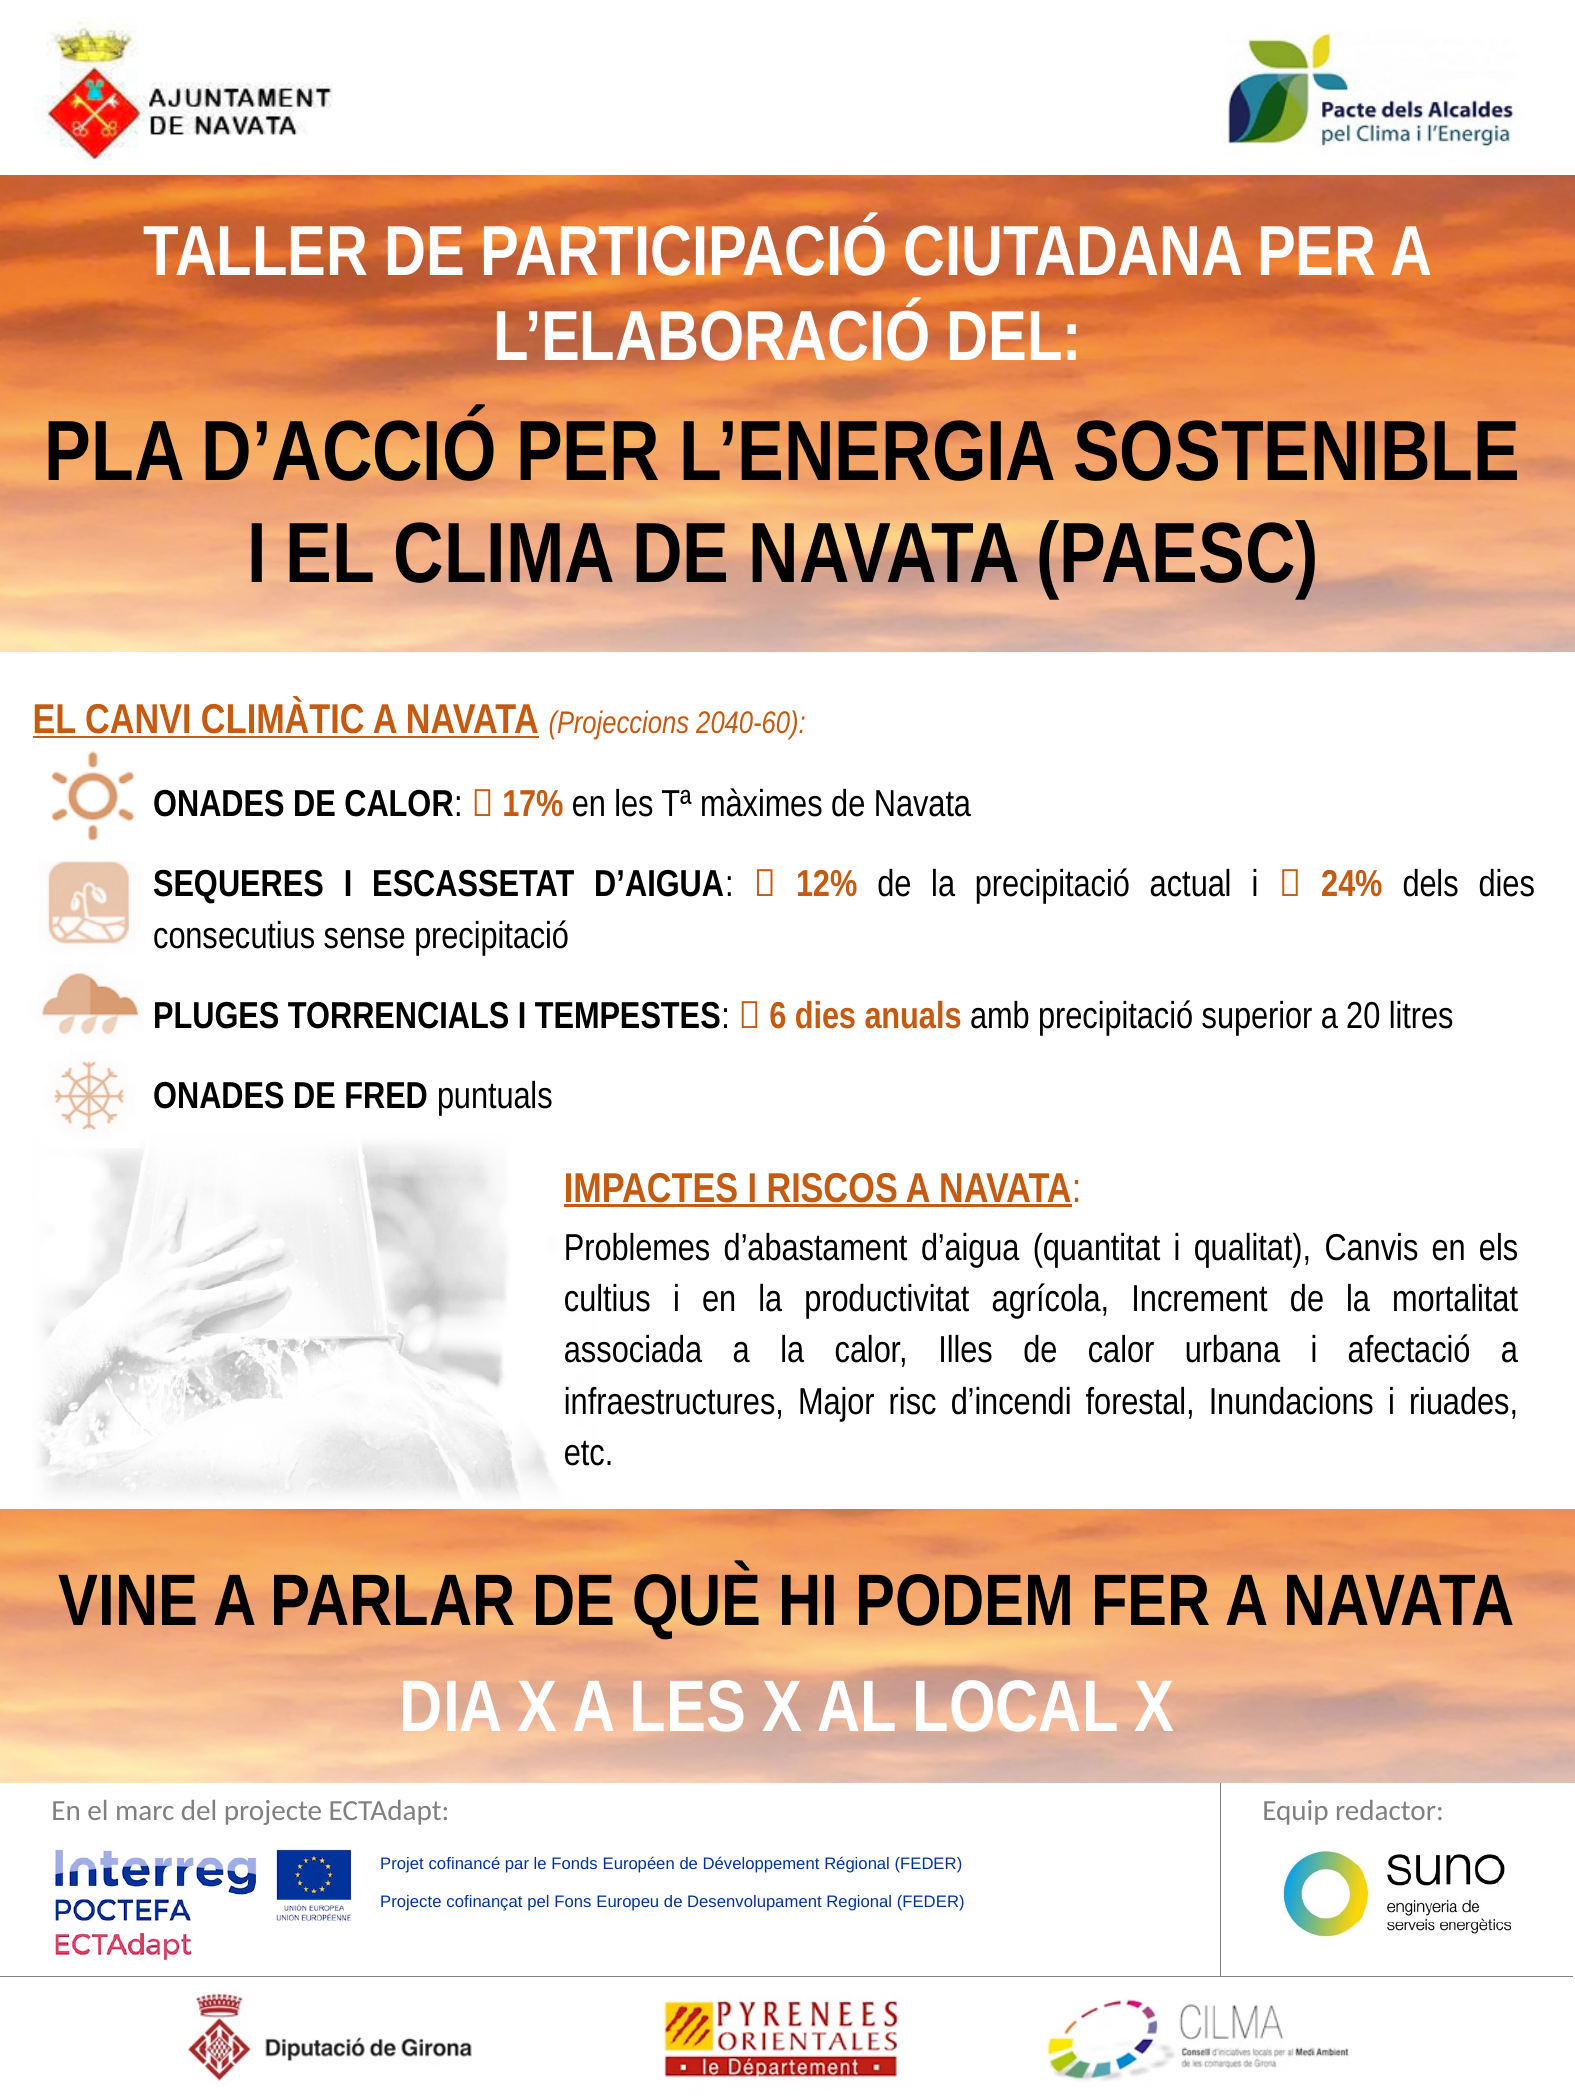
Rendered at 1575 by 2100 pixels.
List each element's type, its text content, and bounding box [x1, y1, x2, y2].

picture [15, 742, 597, 1508]
picture [1202, 23, 1544, 169]
table_header Projet cofinancé par le Fonds Européen de Développement Régional (FEDER) [369, 1854, 1050, 1892]
picture [1273, 1836, 1521, 1951]
text_box ONADES DE CALOR:  17% en les Tª màximes de Navata SEQUERES I ESCASSETAT D’AIGUA:  12% de la precipitació actual i  24% dels dies consecutius sense precipitació PLUGES TORRENCIALS I TEMPESTES:  6 dies anuals amb precipitació superior a 20 litres ONADES DE FRED puntuals [140, 765, 1550, 1205]
text_box IMPACTES I RISCOS A NAVATA: Problemes d’abastament d’aigua (quantitat i qualitat), Canvis en els cultius i en la productivitat agrícola, Increment de la mortalitat associada a la calor, Illes de calor urbana i afectació a infraestructures, Major risc d’incendi forestal, Inundacions i riuades, etc. [519, 1146, 1534, 1509]
table_cell Projecte cofinançat pel Fons Europeu de Desenvolupament Regional (FEDER) [369, 1892, 1050, 1936]
picture [0, 1509, 1575, 1783]
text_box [159, 1987, 1388, 2097]
picture [0, 175, 1575, 652]
text_box En el marc del projecte ECTAdapt: [36, 1783, 465, 1834]
picture [10, 3, 367, 165]
text_box EL CANVI CLIMÀTIC A NAVATA (Projeccions 2040-60): [18, 684, 822, 750]
text_box Equip redactor: [1247, 1784, 1459, 1834]
picture [37, 1844, 369, 1969]
